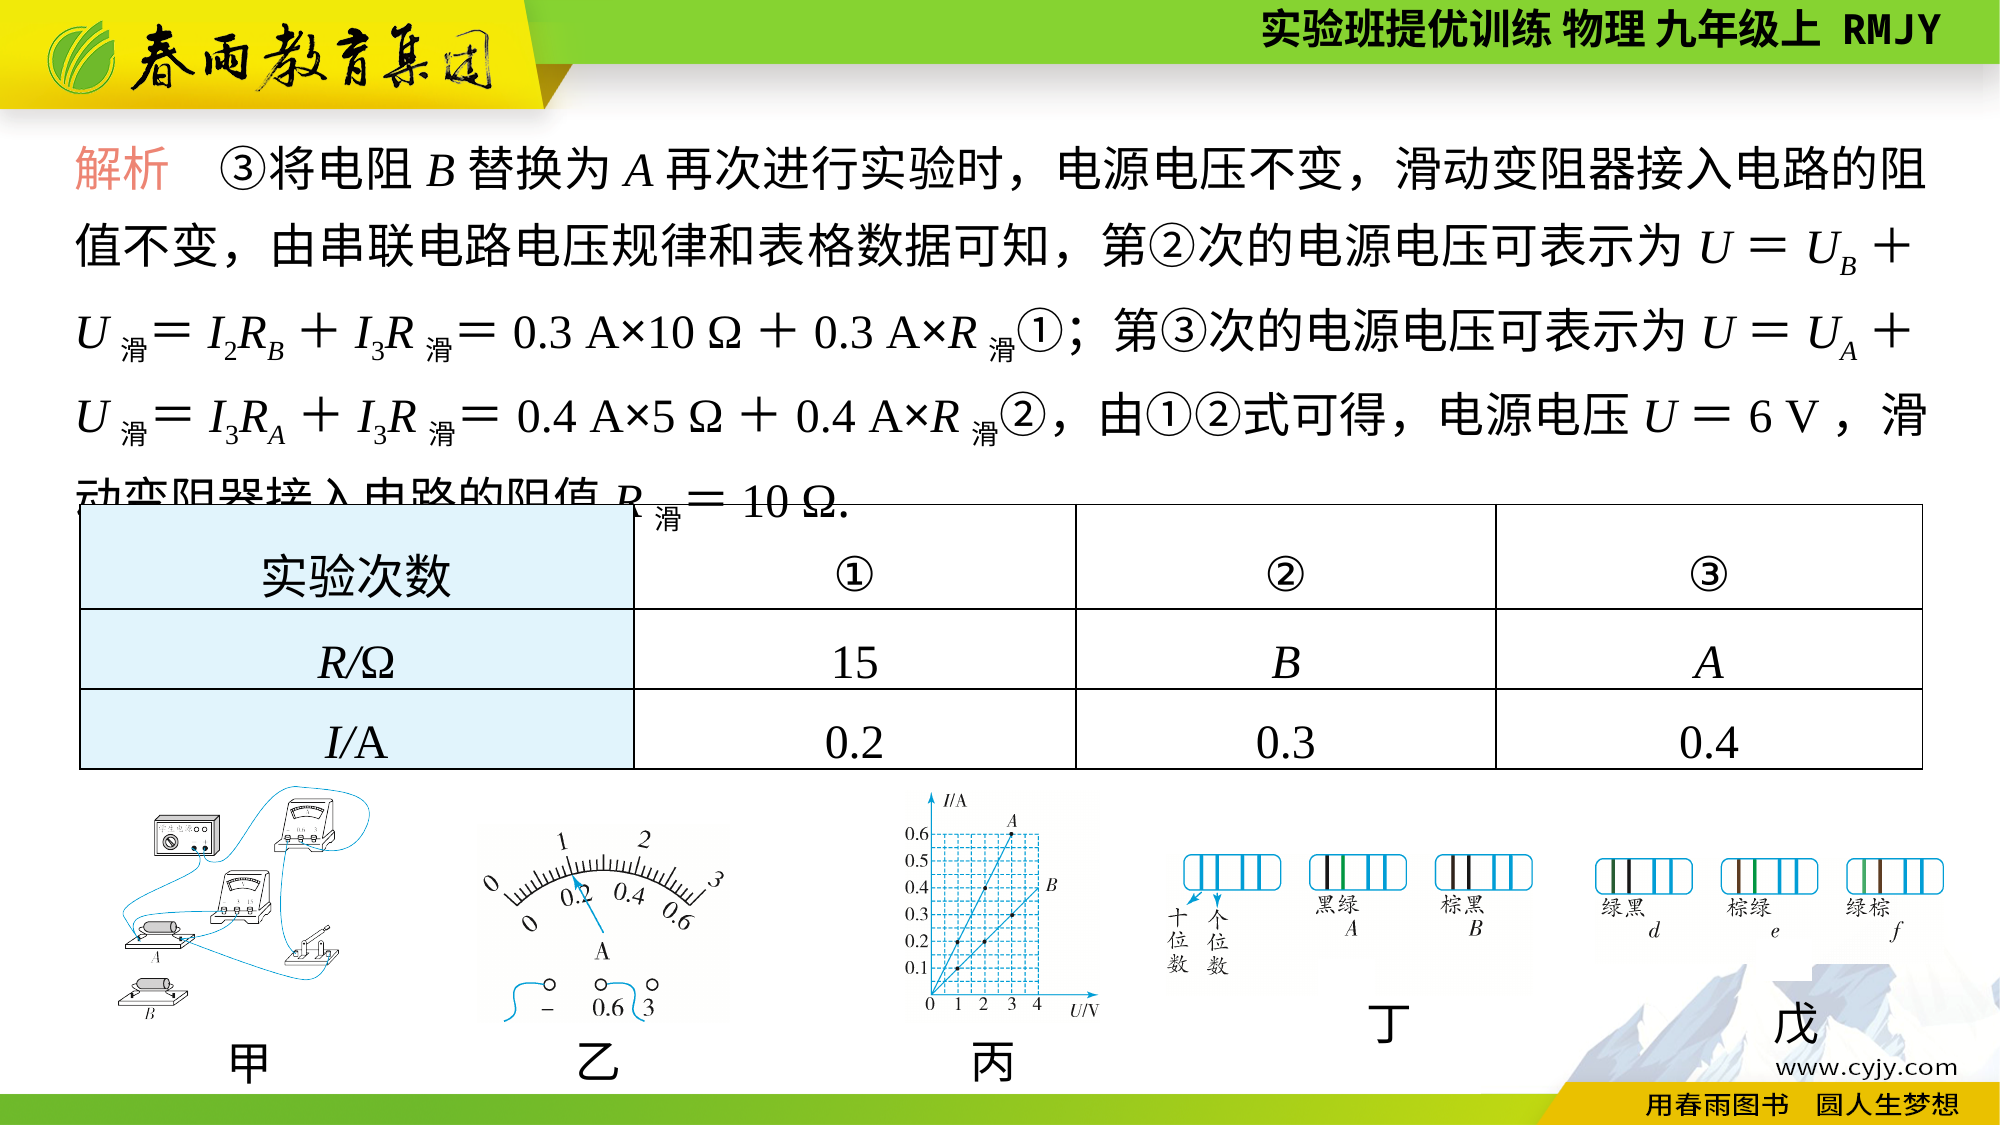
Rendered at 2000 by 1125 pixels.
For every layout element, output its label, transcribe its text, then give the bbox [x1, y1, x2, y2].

table_cell B [1077, 610, 1495, 688]
table_header 实验次数 [81, 505, 633, 608]
table_cell R/Ω [81, 610, 633, 688]
list 解析 ③将电阻B替换为A再次进行实验时，电源电压不变，滑动变阻器接入电路的阻值不变，由串联电路电压规律和表格数据可知，第②次的电源电压可表示为U＝UB＋U滑＝I2RB＋I3R滑＝0.3 A×10 Ω＋0.3 A×R滑①；第③次的电源电压可表示为U＝UA＋U滑＝I3RA＋I3R滑＝0.4 A×5 Ω＋0.4 A×R滑②，由①②式可得，电源电压U＝6 V，滑动变阻器接入电路的阻值R滑＝10 Ω. [59, 113, 1944, 499]
text_box 戊 [1758, 989, 1835, 1058]
table_cell 15 [635, 610, 1075, 688]
table_cell 0.4 [1497, 690, 1922, 768]
picture [0, 0, 2000, 1125]
text_box 丙 [955, 1032, 1032, 1096]
table_header ① [635, 505, 1075, 608]
table_cell 0.2 [635, 690, 1075, 768]
table_cell 0.3 [1077, 690, 1495, 768]
table_header ③ [1497, 505, 1922, 608]
text_box 丁 [1351, 1010, 1427, 1058]
text_box 甲 [211, 1032, 287, 1097]
table_cell A [1497, 610, 1922, 688]
text_box 乙 [560, 1031, 636, 1096]
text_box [1595, 858, 1944, 982]
table_cell I/A [81, 690, 633, 768]
table_header ② [1077, 505, 1495, 608]
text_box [1166, 853, 1534, 1002]
